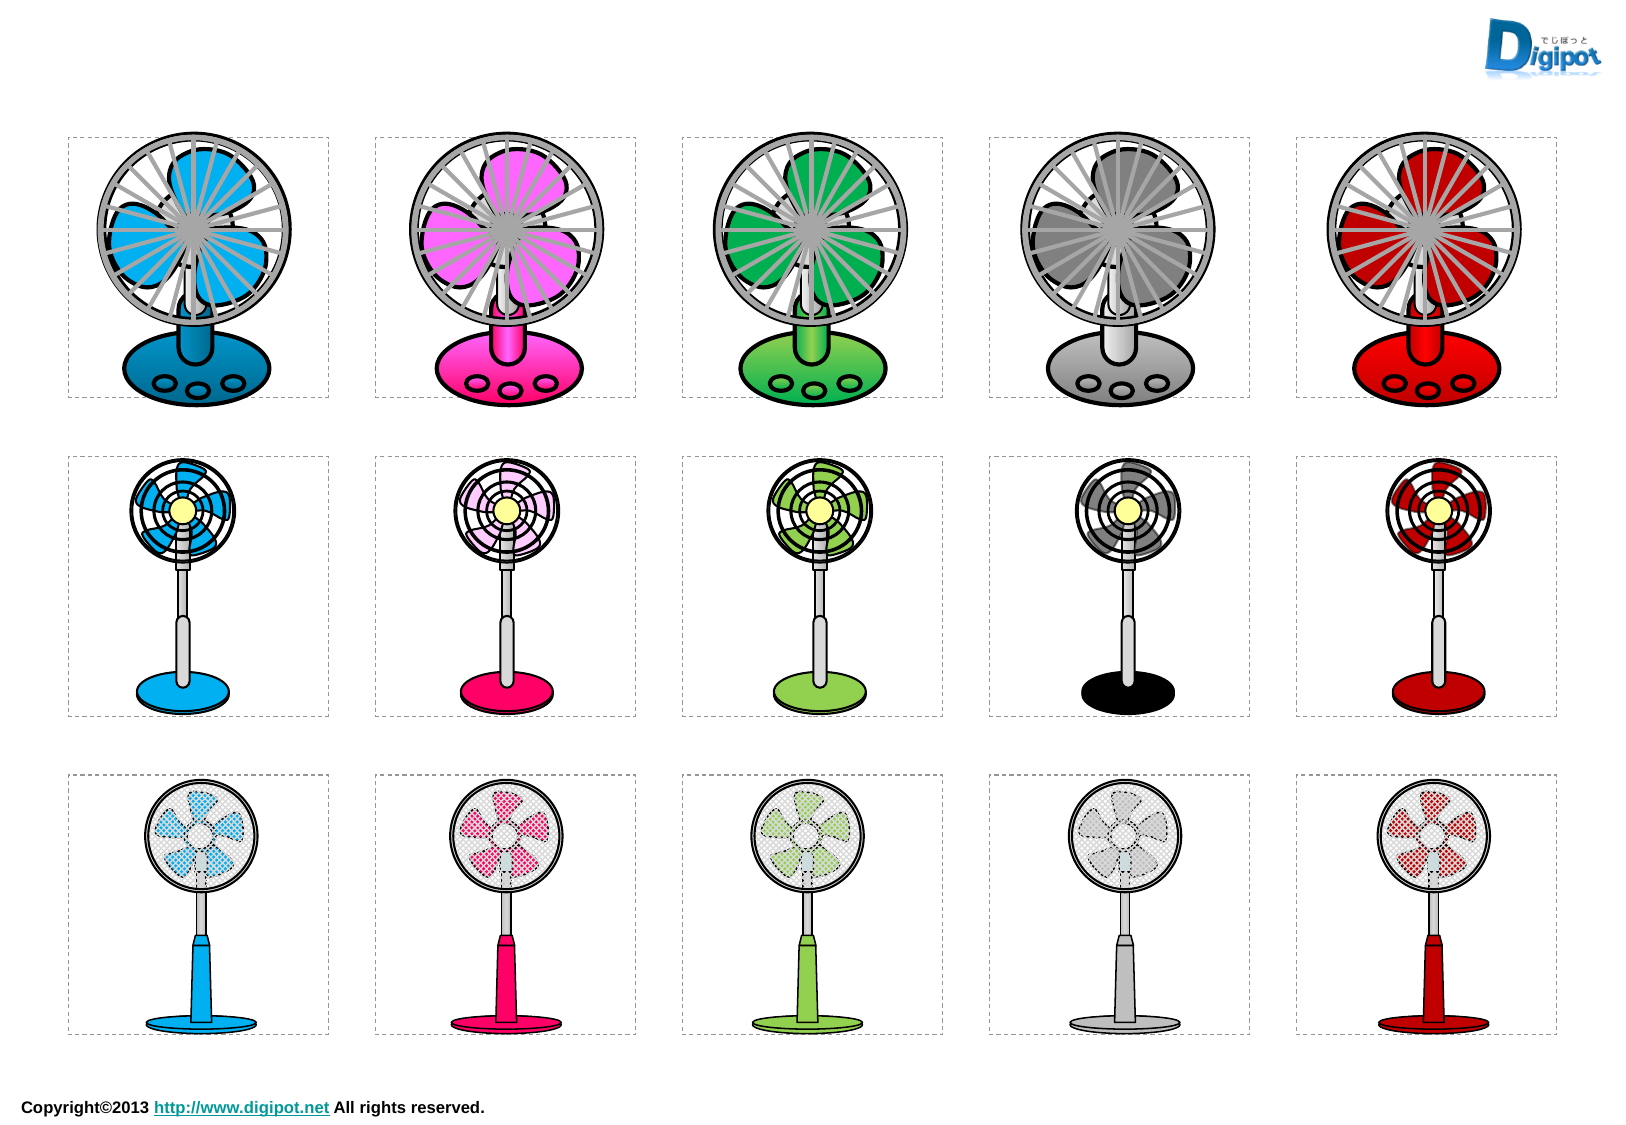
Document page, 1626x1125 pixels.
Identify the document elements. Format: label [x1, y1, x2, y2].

text_box [449, 779, 563, 893]
text_box [1023, 136, 1212, 324]
text_box [1022, 133, 1214, 138]
text_box [1330, 136, 1518, 324]
text_box [1328, 328, 1520, 406]
text_box [130, 458, 236, 715]
text_box [98, 327, 290, 406]
text_box [1386, 458, 1492, 715]
text_box [714, 328, 907, 406]
text_box [99, 136, 287, 324]
text_box [1377, 779, 1491, 893]
text_box [1328, 133, 1520, 138]
text_box [413, 136, 601, 324]
text_box [410, 133, 603, 138]
text_box [454, 458, 560, 715]
text_box [751, 779, 864, 893]
text_box [1068, 779, 1182, 893]
text_box [410, 328, 603, 406]
text_box [767, 458, 873, 715]
text_box [1022, 328, 1214, 406]
text_box [714, 133, 907, 138]
text_box [98, 133, 290, 140]
picture [1485, 18, 1602, 82]
text_box [1378, 901, 1489, 1034]
text_box [1069, 900, 1181, 1034]
text_box [146, 901, 257, 1034]
text_box [451, 900, 562, 1034]
text_box [1075, 458, 1181, 715]
text_box [717, 136, 905, 324]
text_box [144, 779, 258, 893]
text_box [752, 901, 863, 1034]
